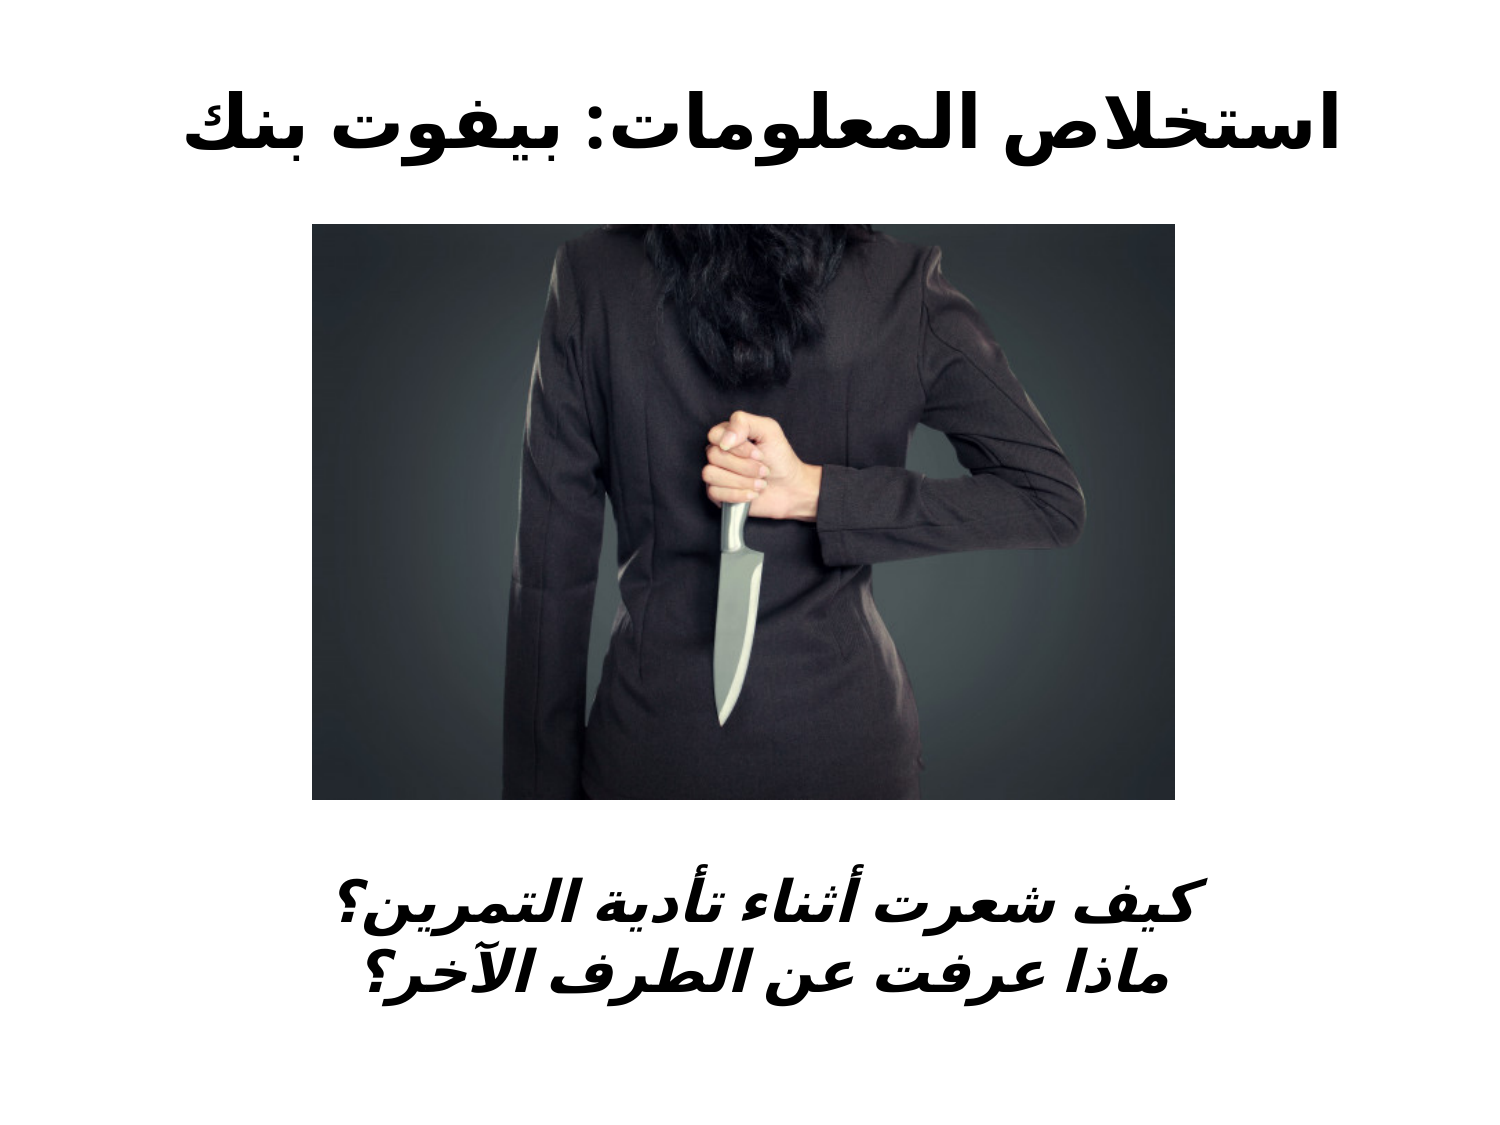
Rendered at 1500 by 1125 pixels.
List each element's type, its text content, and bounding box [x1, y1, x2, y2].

text_box استخلاص المعلومات: بيفوت بنك [87, 24, 1438, 213]
text_box كيف شعرت أثناء تأدية التمرين؟ ماذا عرفت عن الطرف الآخر؟ [87, 875, 1438, 1063]
picture [312, 224, 1176, 800]
